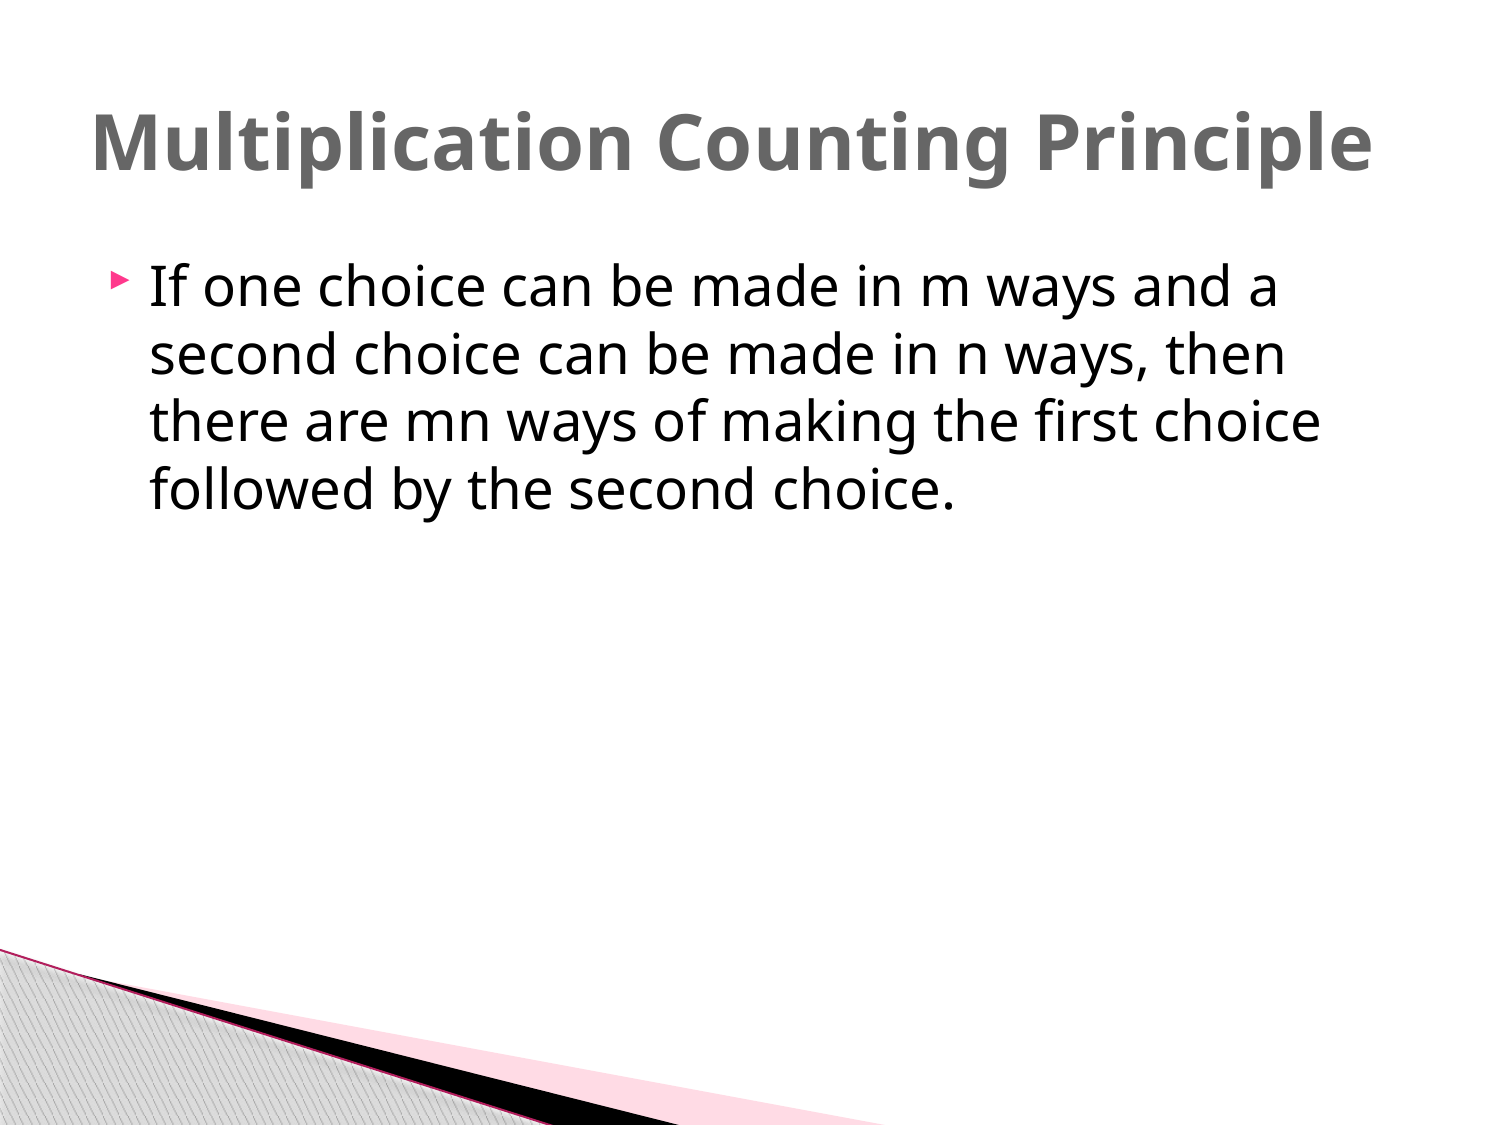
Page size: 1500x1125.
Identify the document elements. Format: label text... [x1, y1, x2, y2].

title Multiplication Counting Principle [75, 45, 1425, 233]
list If one choice can be made in m ways and a second choice can be made in n ways, then there are mn ways of making the first choice followed by the second choice. [75, 243, 1425, 986]
